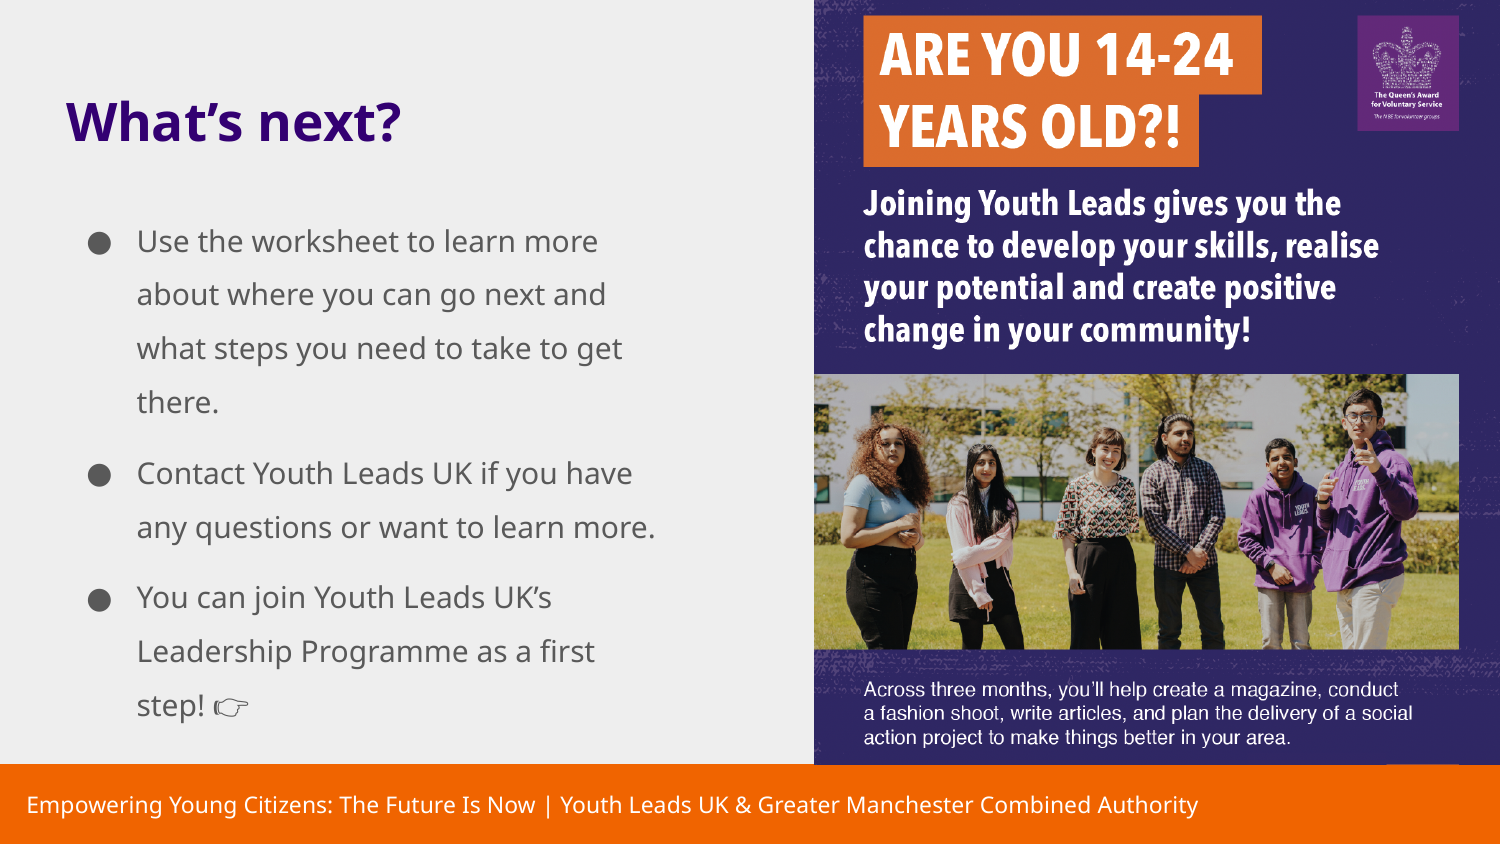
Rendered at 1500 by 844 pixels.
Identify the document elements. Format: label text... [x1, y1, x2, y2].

picture [813, 0, 1500, 765]
list Use the worksheet to learn more about where you can go next and what steps you need to take to get there. Contact Youth Leads UK if you have any questions or want to learn more. You can join Youth Leads UK’s Leadership Programme as a first step! 👉 [51, 189, 676, 750]
title What’s next? [51, 72, 808, 167]
